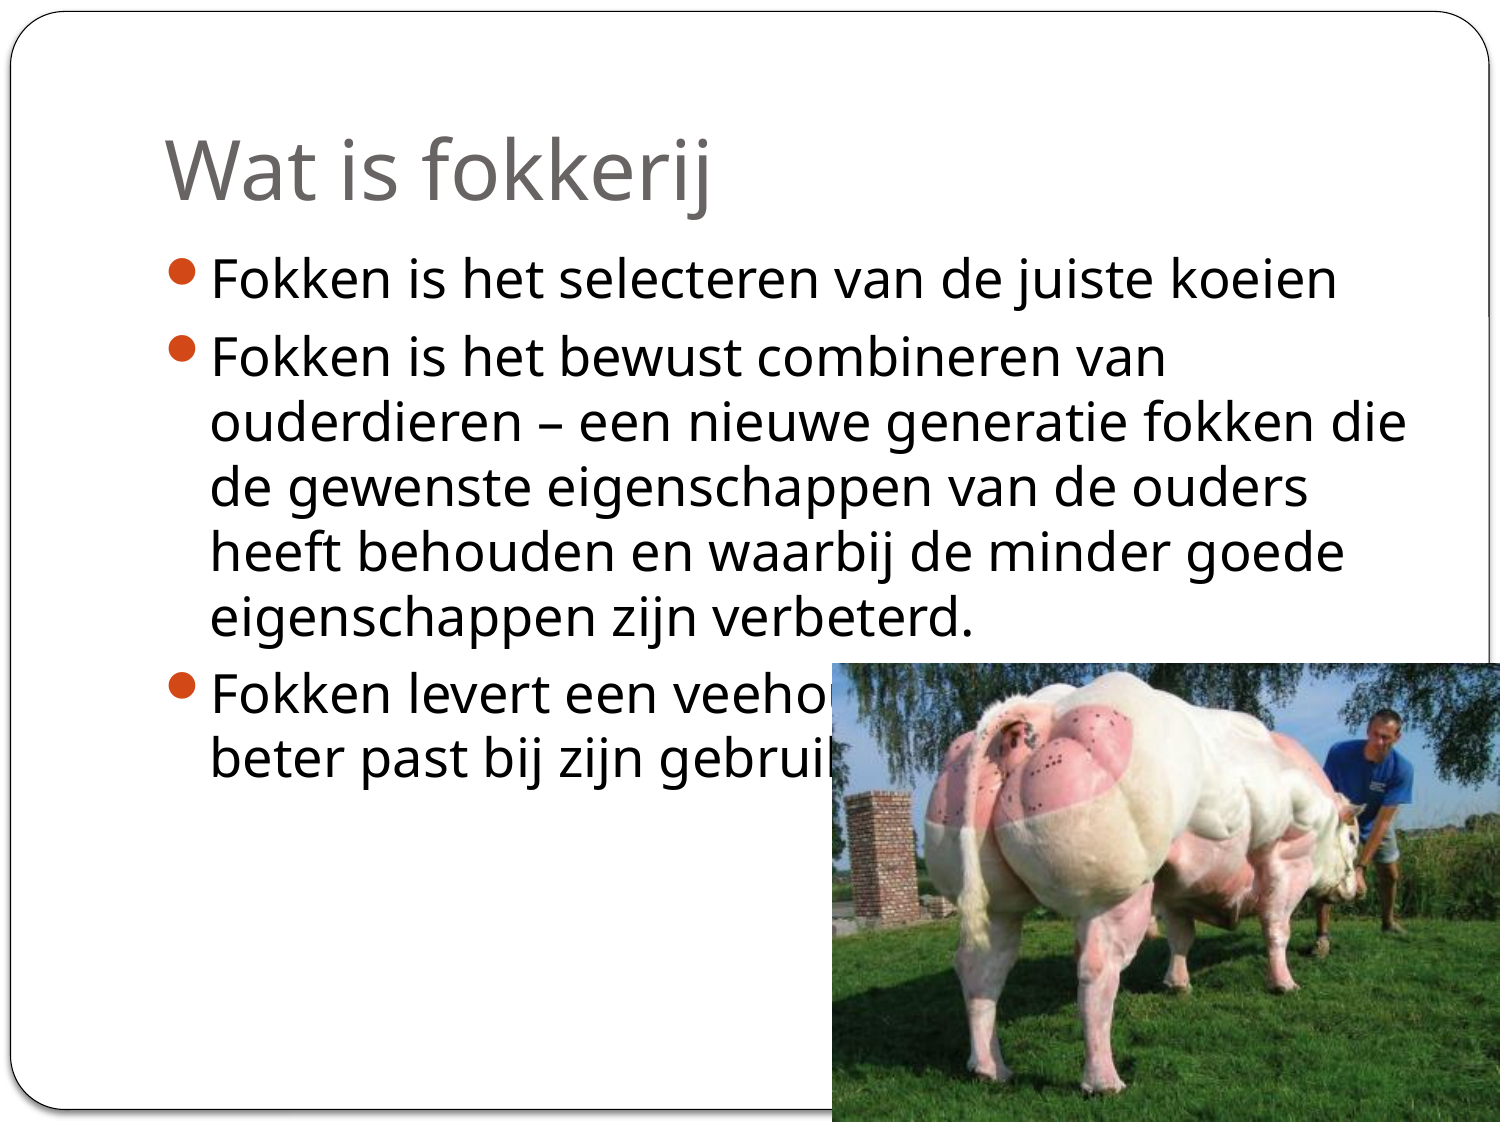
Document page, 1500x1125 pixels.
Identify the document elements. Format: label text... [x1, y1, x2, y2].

title Wat is fokkerij [150, 45, 1425, 233]
list Fokken is het selecteren van de juiste koeien Fokken is het bewust combineren van ouderdieren – een nieuwe generatie fokken die de gewenste eigenschappen van de ouders heeft behouden en waarbij de minder goede eigenschappen zijn verbeterd. Fokken levert een veehouder een dier op dat beter past bij zijn gebruiksdoel [150, 237, 1425, 988]
picture [832, 663, 1500, 1122]
